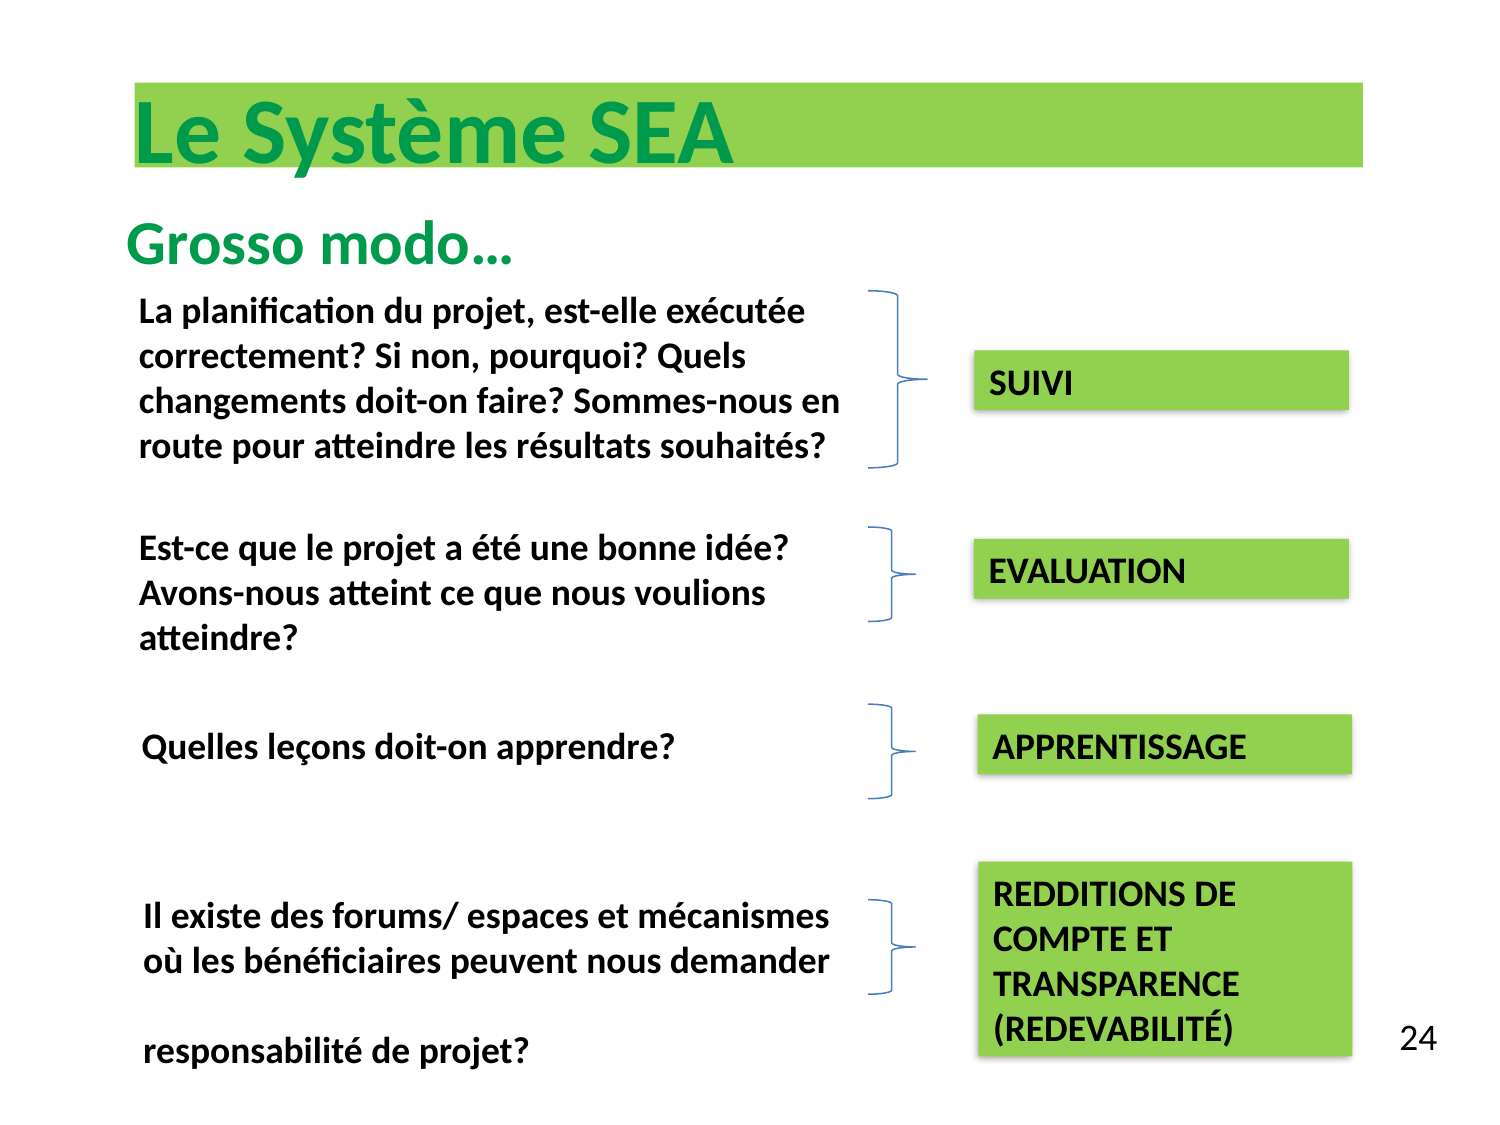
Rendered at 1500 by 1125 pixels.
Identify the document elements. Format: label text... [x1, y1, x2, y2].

text_box Il existe des forums/ espaces et mécanismes où les bénéficiaires peuvent nous demander responsabilité de projet? [128, 883, 854, 1079]
text_box 24 [1384, 1005, 1463, 1068]
text_box EVALUATION [973, 538, 1349, 599]
text_box [868, 703, 917, 800]
text_box La planification du projet, est-elle exécutée correctement? Si non, pourquoi? Quels changements doit-on faire? Sommes-nous en route pour atteindre les résultats souhaités? [123, 278, 862, 474]
text_box Le Système SEA [134, 82, 1363, 168]
text_box [868, 289, 928, 469]
text_box [868, 526, 917, 623]
text_box APPRENTISSAGE [977, 714, 1353, 775]
text_box REDDITIONS DE COMPTE ET TRANSPARENCE (REDEVABILITÉ) [978, 861, 1353, 1057]
text_box Quelles leçons doit-on apprendre? [126, 714, 852, 775]
text_box [868, 898, 917, 995]
text_box Grosso modo… [112, 170, 1400, 277]
text_box SUIVI [974, 350, 1349, 410]
text_box Est-ce que le projet a été une bonne idée? Avons-nous atteint ce que nous voulions atteindre? [123, 515, 824, 665]
text_box [44, 185, 1451, 978]
